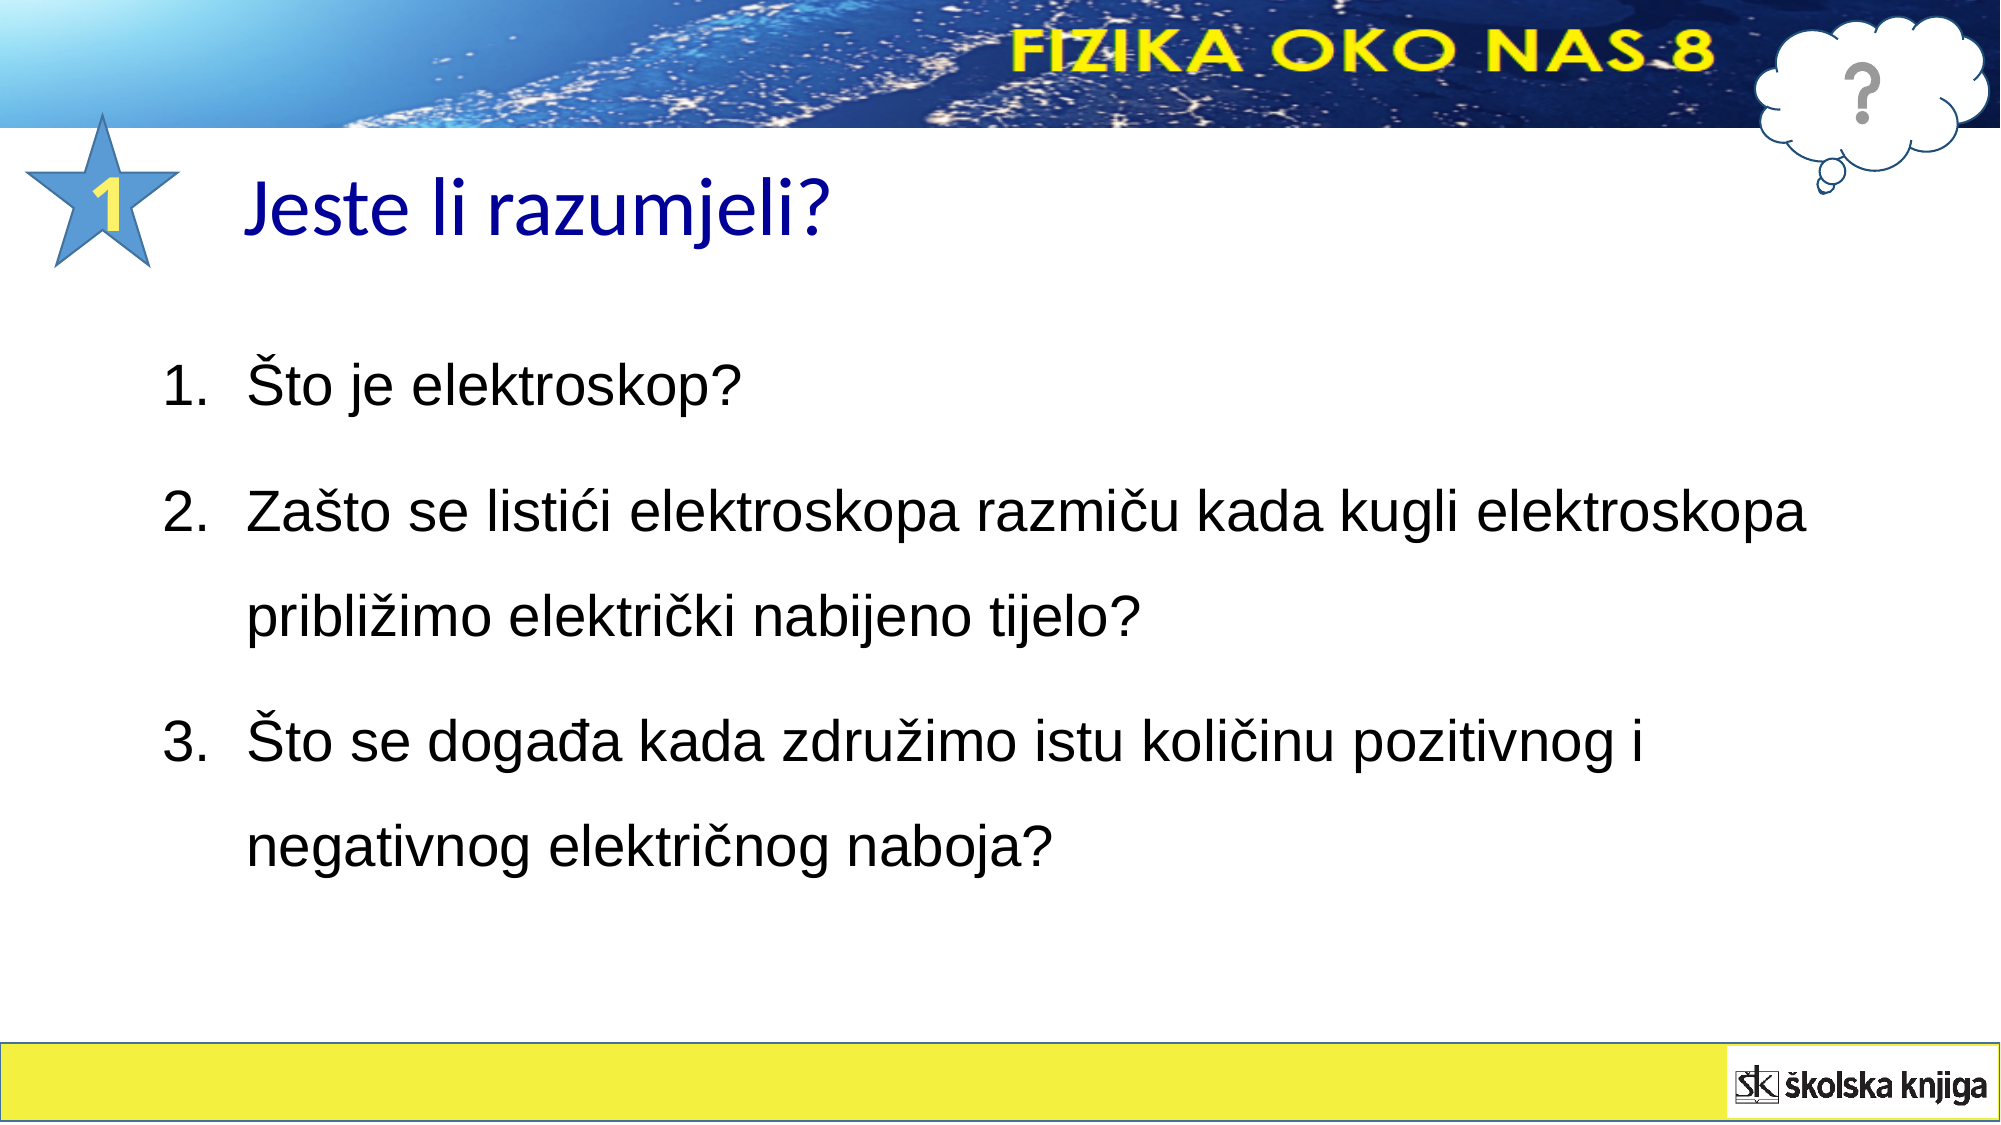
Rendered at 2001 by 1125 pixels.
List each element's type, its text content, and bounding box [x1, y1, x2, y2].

text_box Jeste li razumjeli? [228, 131, 2000, 286]
text_box 1 [24, 111, 181, 269]
picture [0, 0, 2000, 128]
picture [1727, 1046, 1998, 1118]
text_box [1808, 50, 1917, 131]
list Što je elektroskop? Zašto se listići elektroskopa razmiču kada kugli elektroskopa približimo električki nabijeno tijelo? Što se događa kada združimo istu količinu pozitivnog i negativnog električnog naboja? [147, 305, 1873, 1019]
text_box [1753, 15, 1991, 131]
